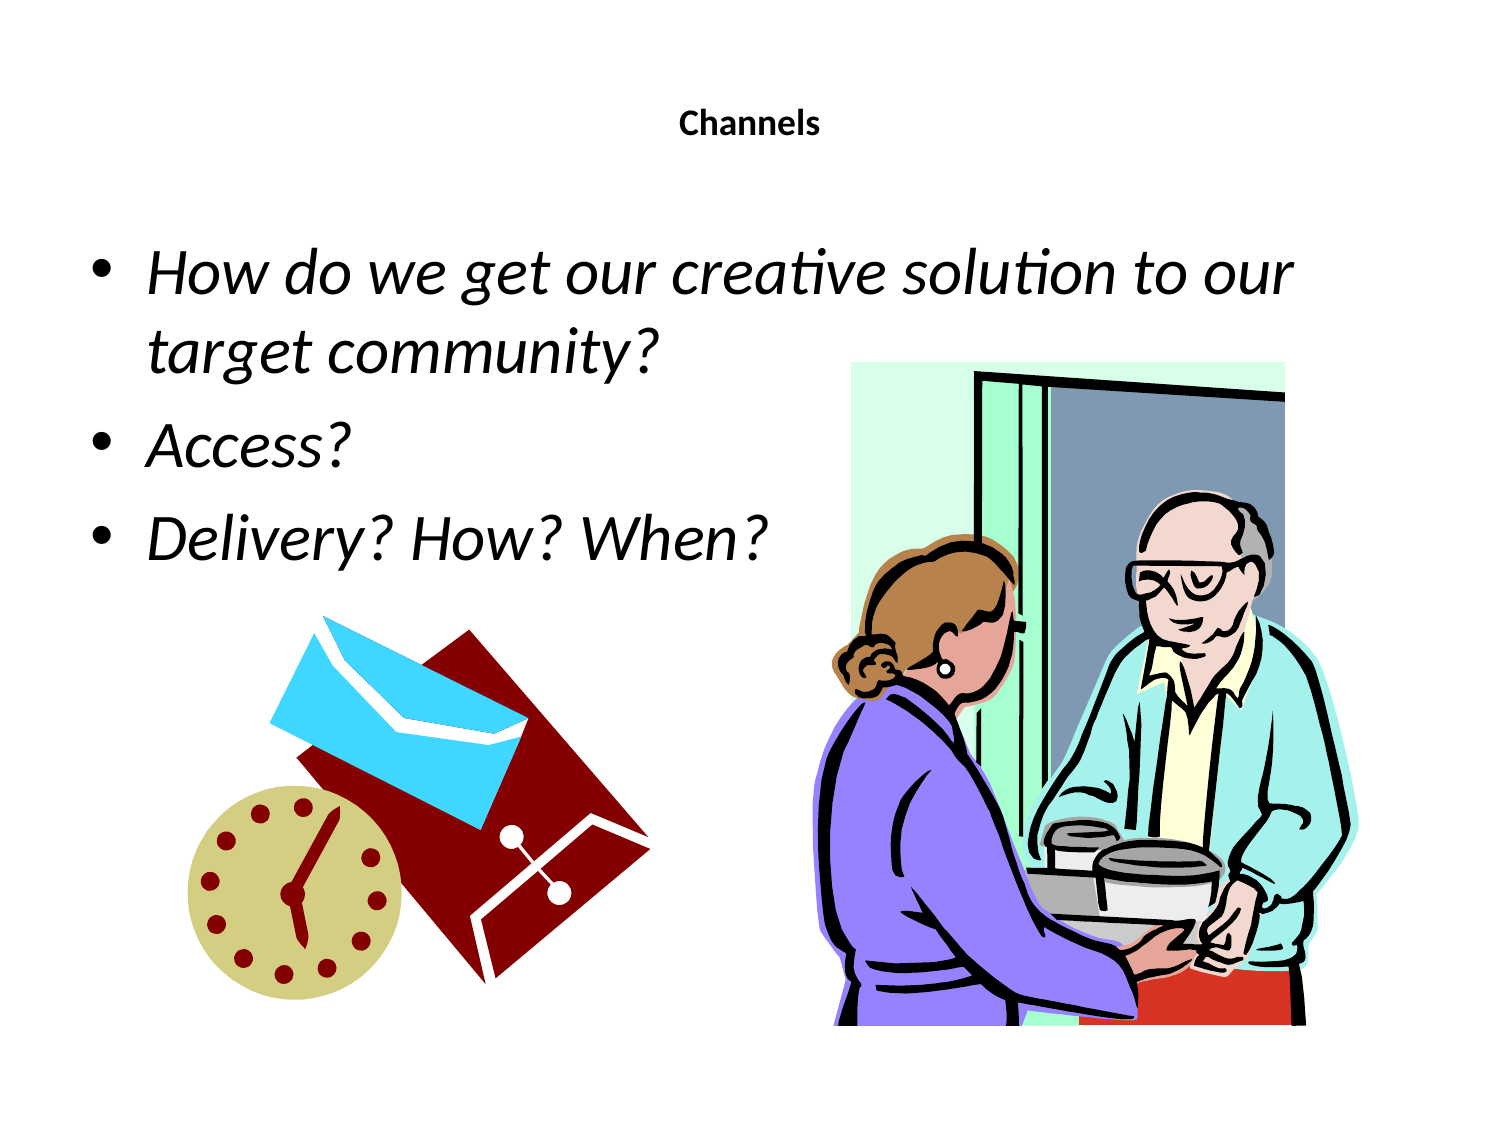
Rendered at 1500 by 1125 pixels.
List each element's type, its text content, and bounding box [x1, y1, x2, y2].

picture [808, 361, 1362, 1026]
picture [206, 633, 609, 1057]
title Channels [75, 90, 1425, 197]
list How do we get our creative solution to our target community? Access? Delivery? How? When? [75, 219, 1425, 1005]
